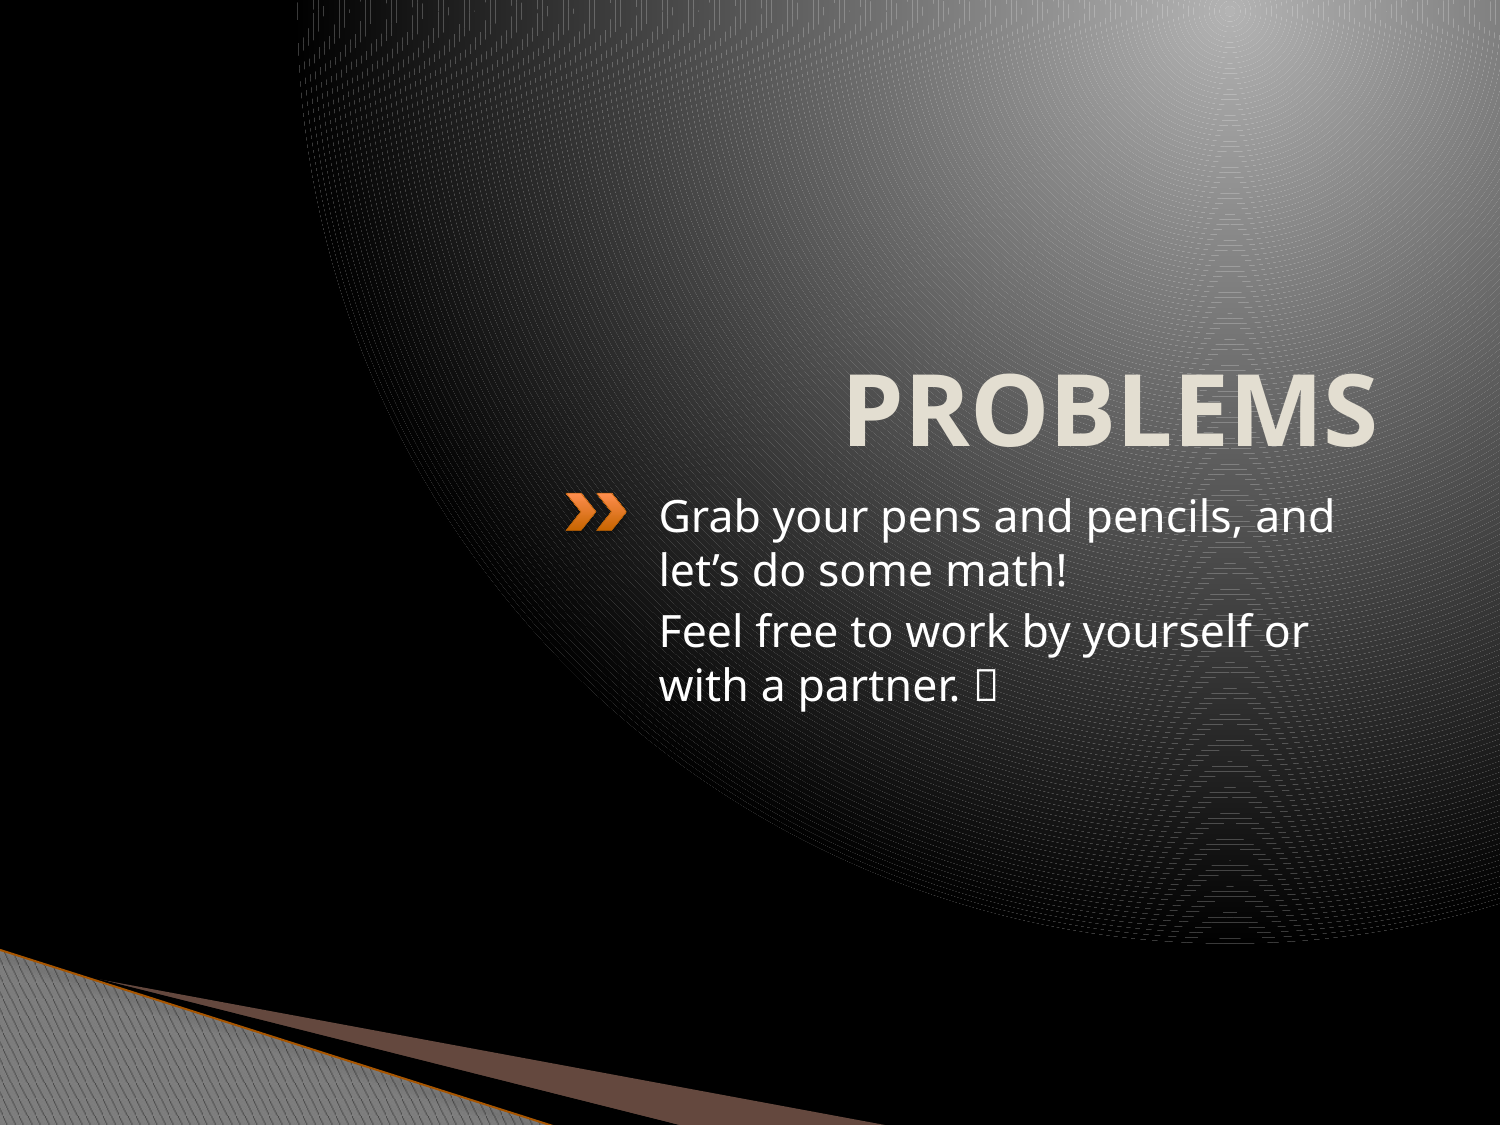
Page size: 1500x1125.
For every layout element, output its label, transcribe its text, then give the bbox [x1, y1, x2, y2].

title PROBLEMS [118, 173, 1394, 474]
picture [0, 952, 543, 1125]
list Grab your pens and pencils, and let’s do some math! Feel free to work by yourself or with a partner.  [643, 480, 1394, 720]
